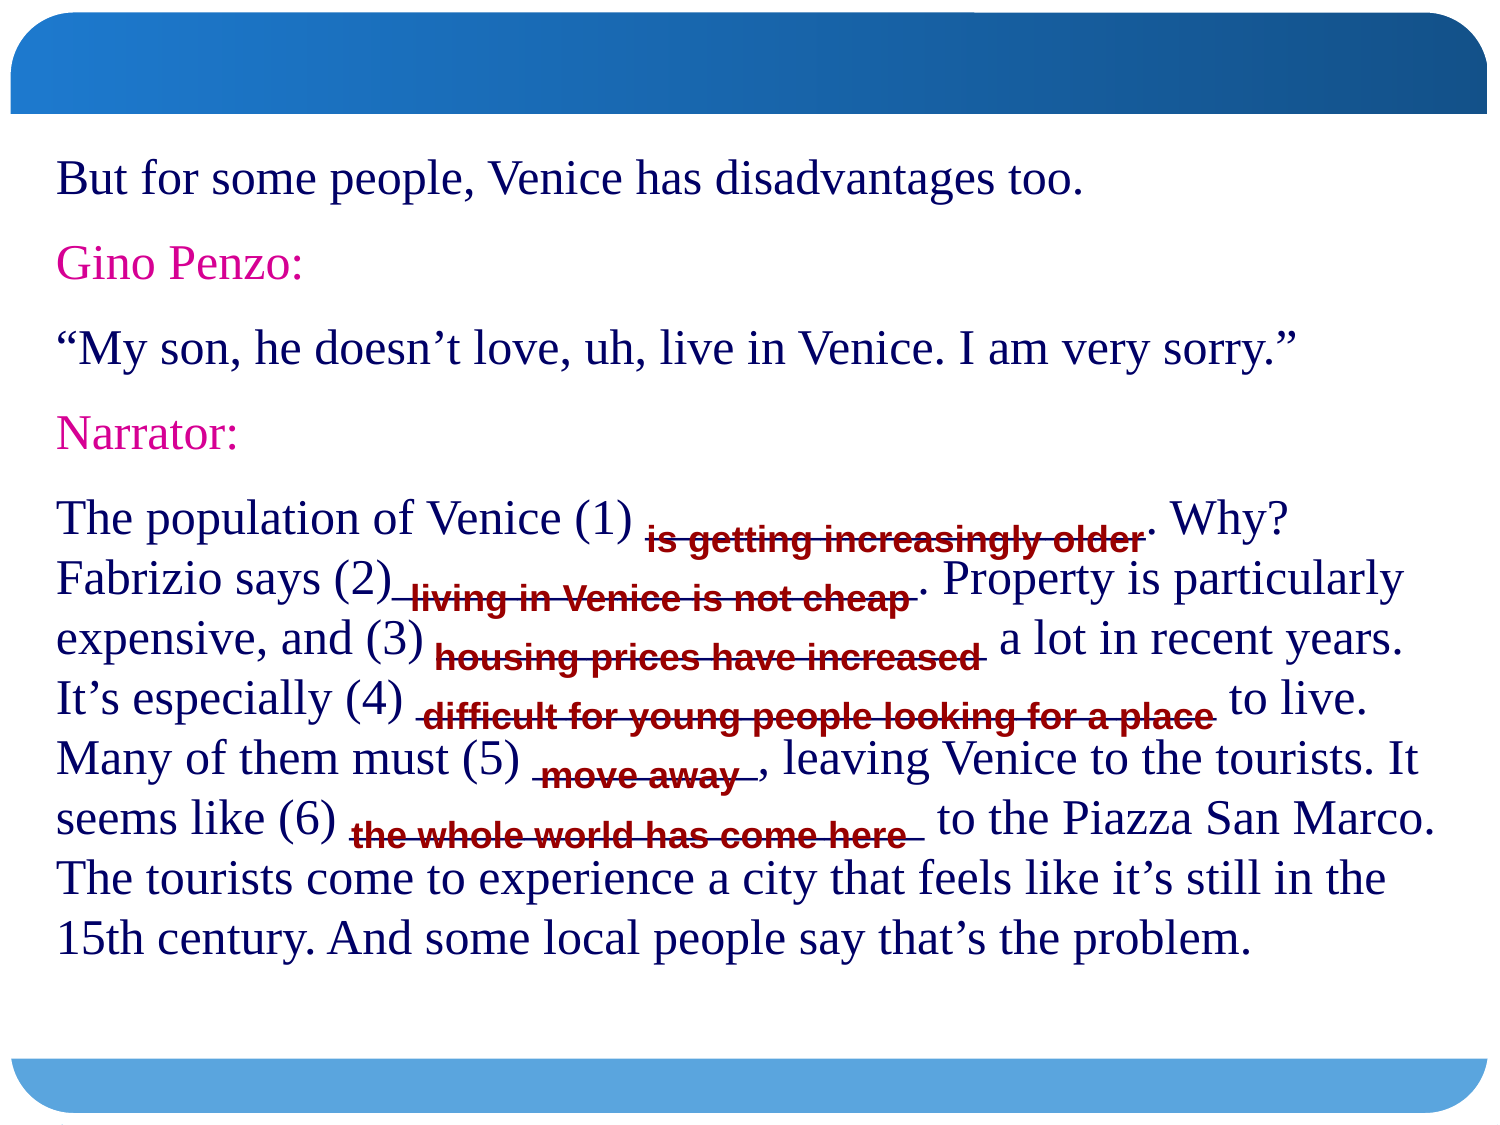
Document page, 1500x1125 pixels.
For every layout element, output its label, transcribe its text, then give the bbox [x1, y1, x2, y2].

text_box living in Venice is not cheap [395, 562, 963, 627]
text_box But for some people, Venice has disadvantages too. Gino Penzo: “My son, he doesn’t love, uh, live in Venice. I am very sorry.” Narrator: The population of Venice (1) ____________________. Why? Fabrizio says (2)_____________________. Property is particularly expensive, and (3) ______________________ a lot in recent years. It’s especially (4) ________________________________ to live. Many of them must (5) _________, leaving Venice to the tourists. It seems like (6) _______________________ to the Piazza San Marco. The tourists come to experience a city that feels like it’s still in the 15th century. And some local people say that’s the problem. [41, 137, 1465, 972]
text_box move away [525, 739, 762, 798]
text_box is getting increasingly older [631, 503, 1175, 568]
text_box difficult for young people looking for a place [407, 680, 1235, 745]
text_box the whole world has come here [336, 798, 939, 863]
text_box housing prices have increased [419, 621, 1046, 680]
